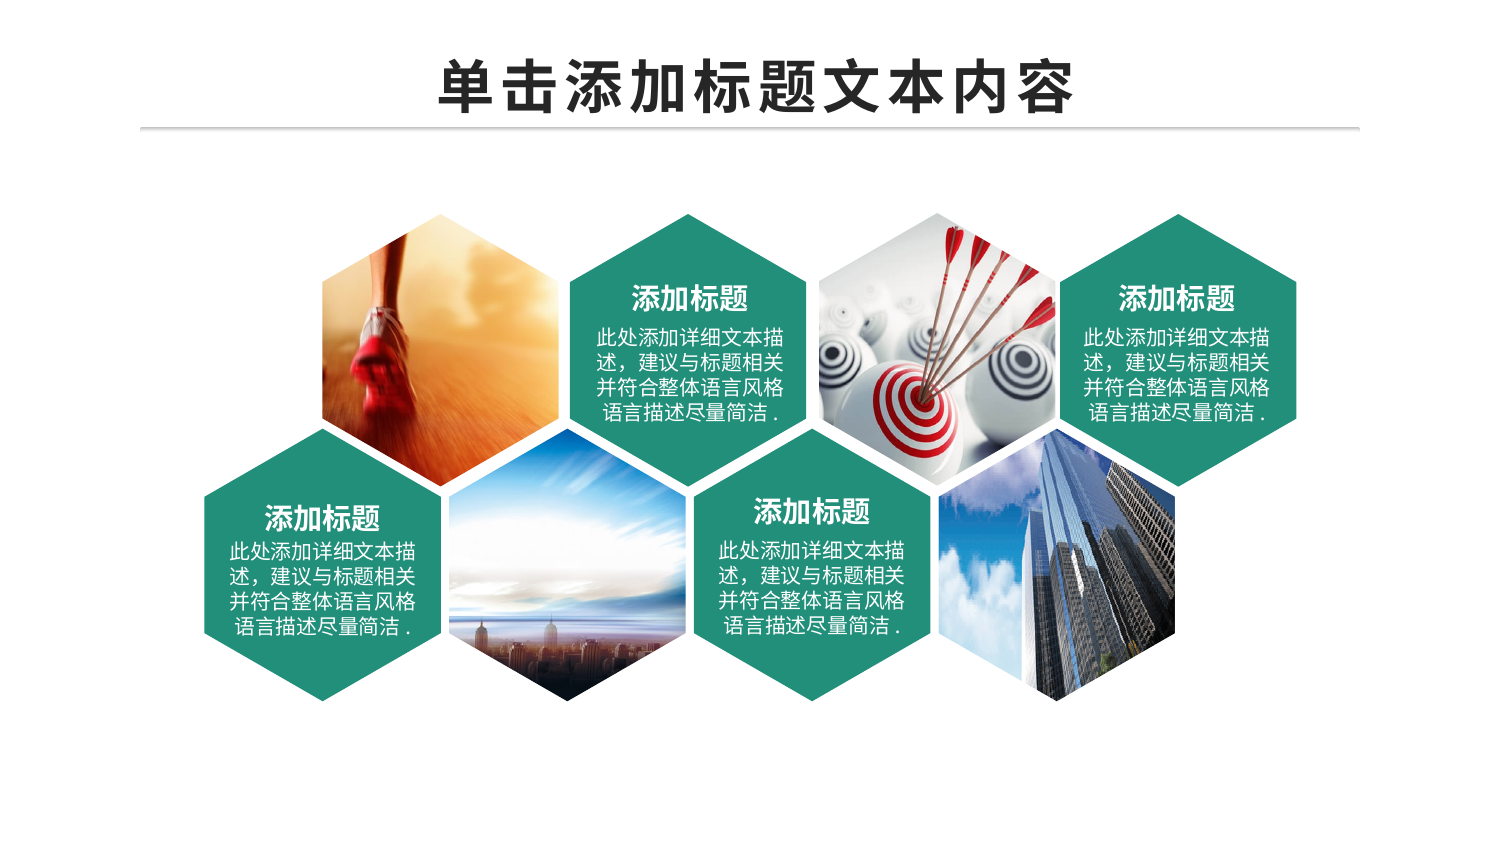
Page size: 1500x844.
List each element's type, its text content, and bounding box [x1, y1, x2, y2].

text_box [569, 213, 809, 487]
text_box [449, 430, 686, 702]
text_box [819, 213, 1053, 486]
text_box [322, 213, 559, 484]
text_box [204, 428, 442, 702]
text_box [693, 428, 931, 702]
text_box [938, 430, 1175, 702]
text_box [1058, 213, 1297, 487]
text_box 单击添加标题文本内容 [265, 44, 1246, 126]
